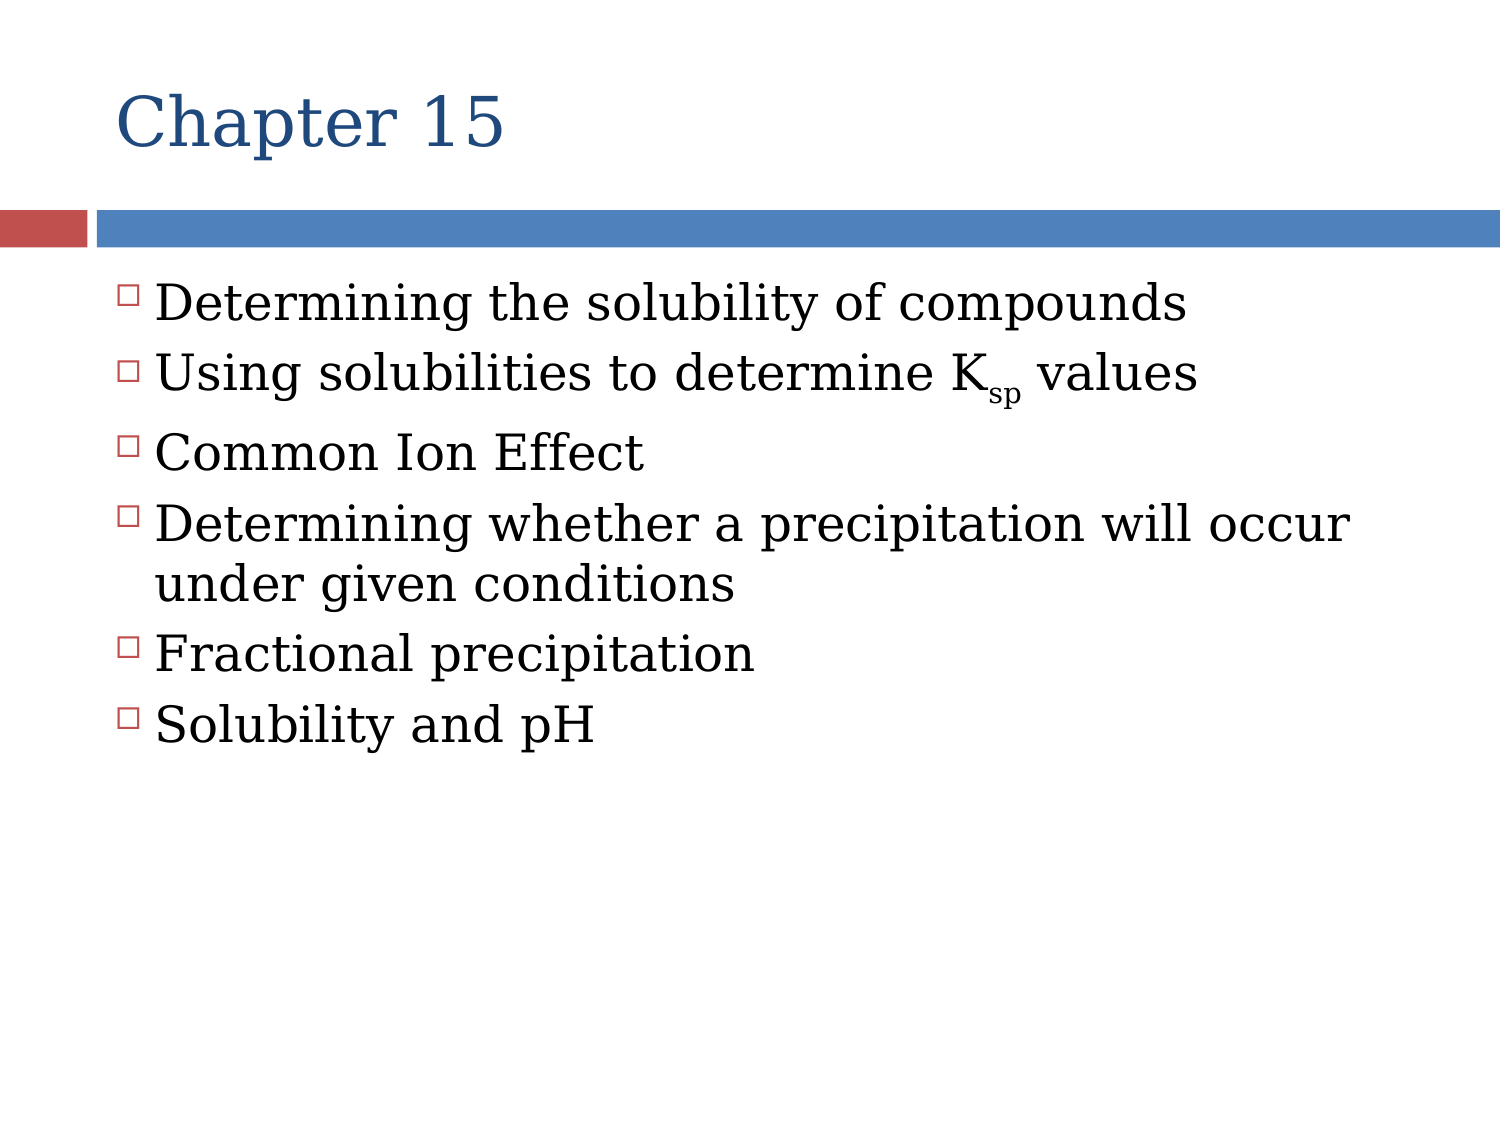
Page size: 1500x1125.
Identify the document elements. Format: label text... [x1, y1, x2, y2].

list Determining the solubility of compounds Using solubilities to determine Ksp values Common Ion Effect Determining whether a precipitation will occur under given conditions Fractional precipitation Solubility and pH [100, 262, 1438, 1000]
title Chapter 15 [100, 37, 1438, 200]
